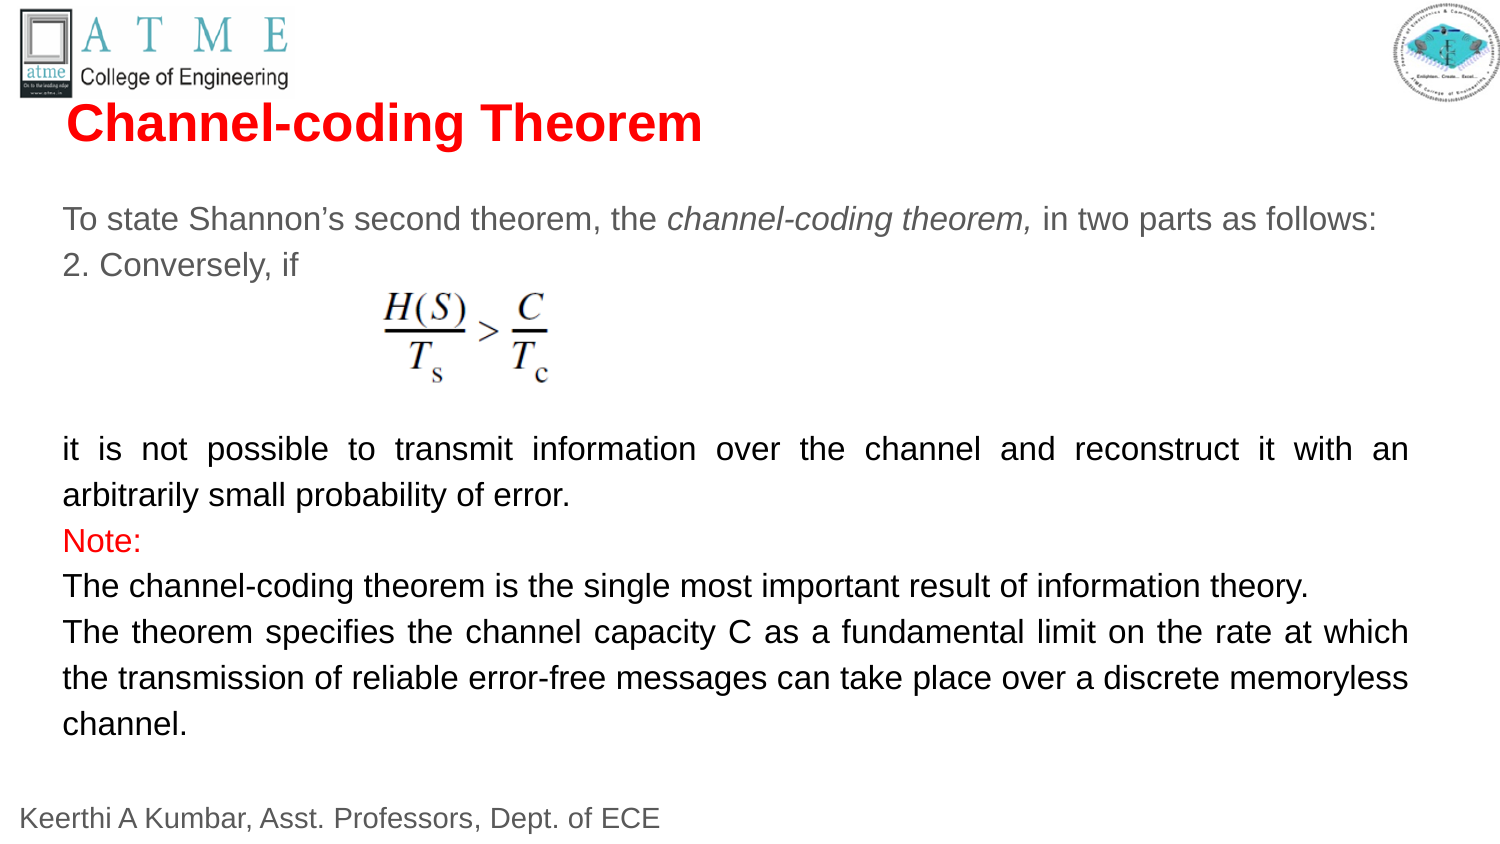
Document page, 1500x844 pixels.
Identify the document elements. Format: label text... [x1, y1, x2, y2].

picture [17, 6, 295, 99]
title Channel-coding Theorem [51, 72, 1449, 167]
picture [367, 265, 566, 399]
list To state Shannon’s second theorem, the channel-coding theorem, in two parts as follows: 2. Conversely, if it is not possible to transmit information over the channel and reconstruct it with an arbitrarily small probability of error. Note: The channel-coding theorem is the single most important result of information theory. The theorem specifies the channel capacity C as a fundamental limit on the rate at which the transmission of reliable error-free messages can take place over a discrete memoryless channel. [28, 176, 1427, 778]
picture [1389, 1, 1500, 104]
